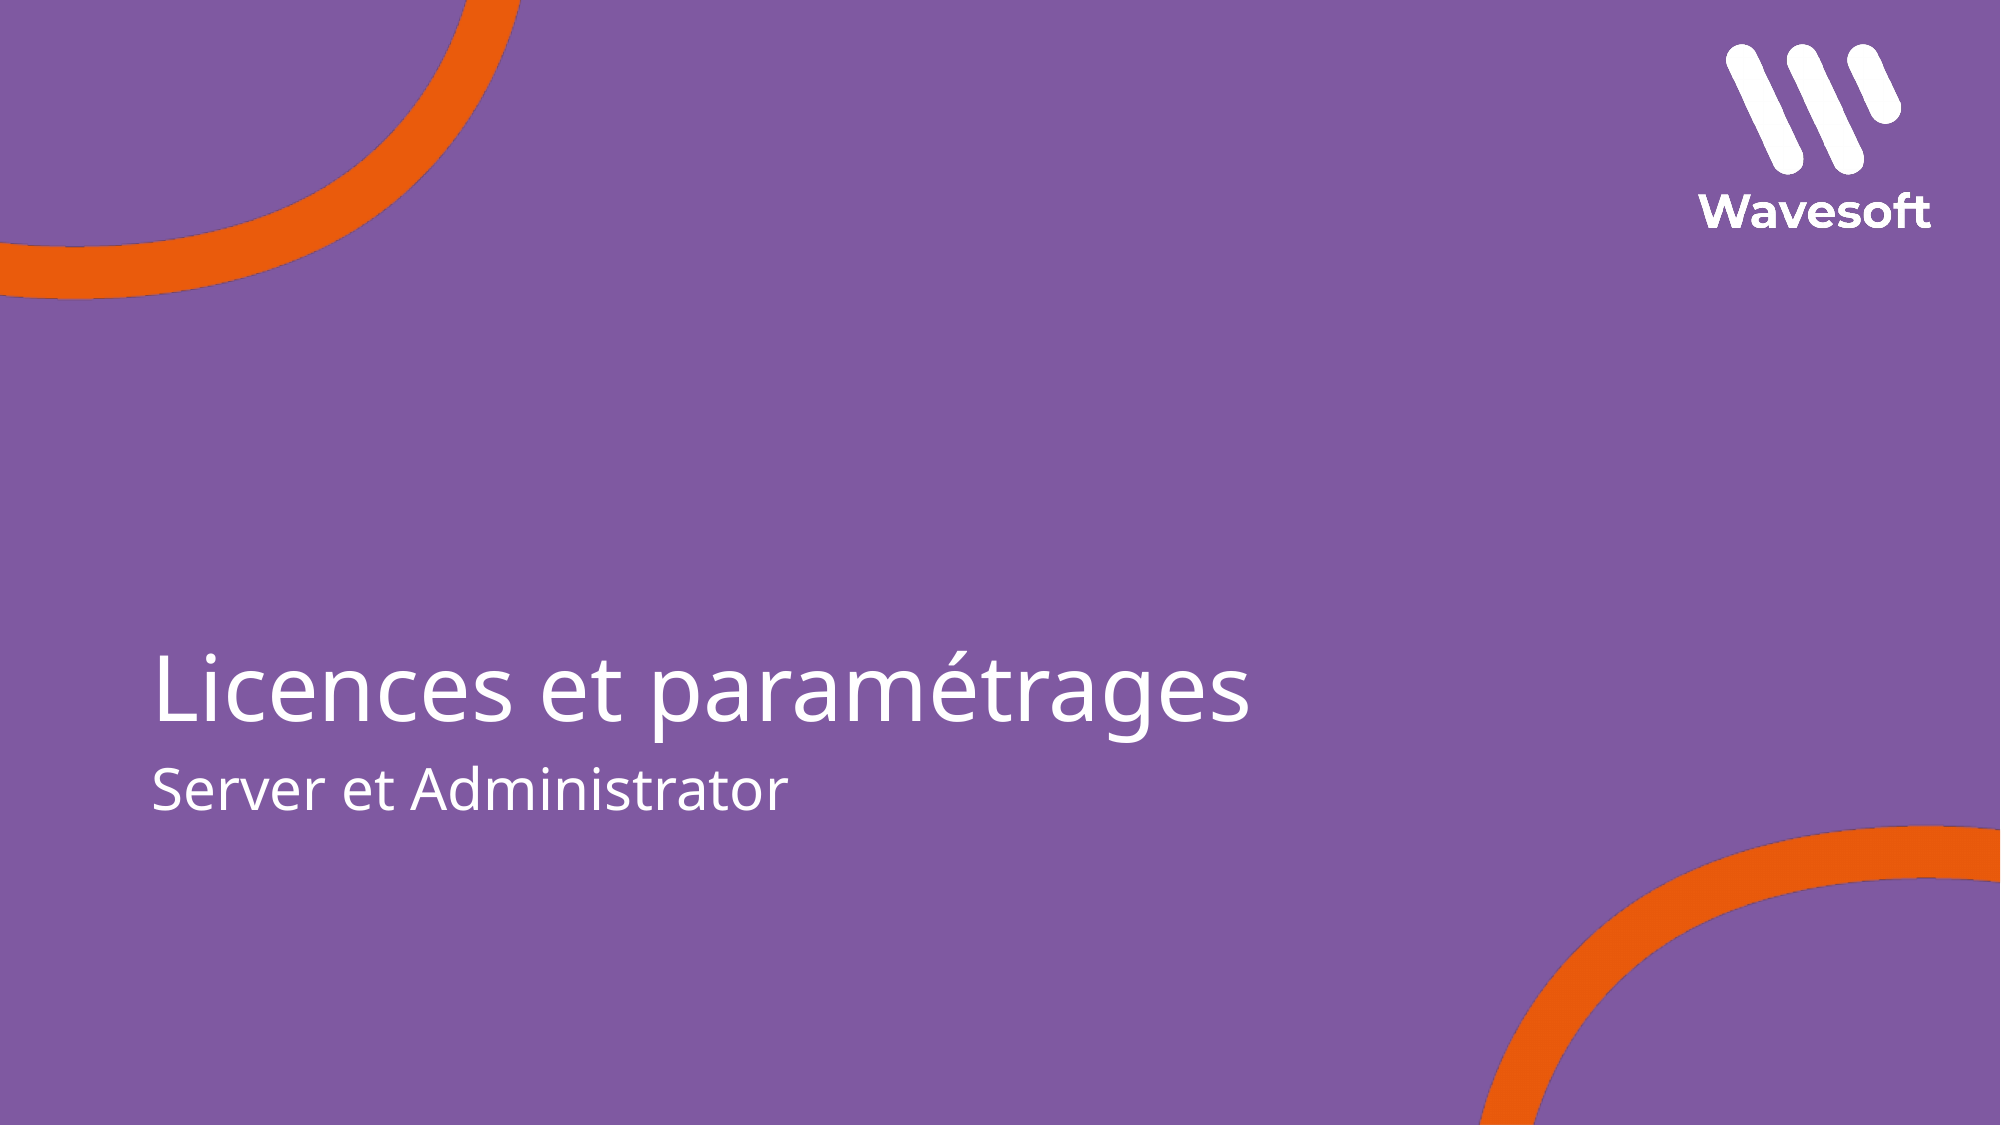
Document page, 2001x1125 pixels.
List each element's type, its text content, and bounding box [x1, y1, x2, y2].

picture [1469, 816, 2000, 1124]
list Server et Administrator [136, 752, 1862, 999]
picture [1643, 0, 1984, 281]
picture [0, 0, 532, 310]
title Licences et paramétrages [136, 280, 1862, 749]
